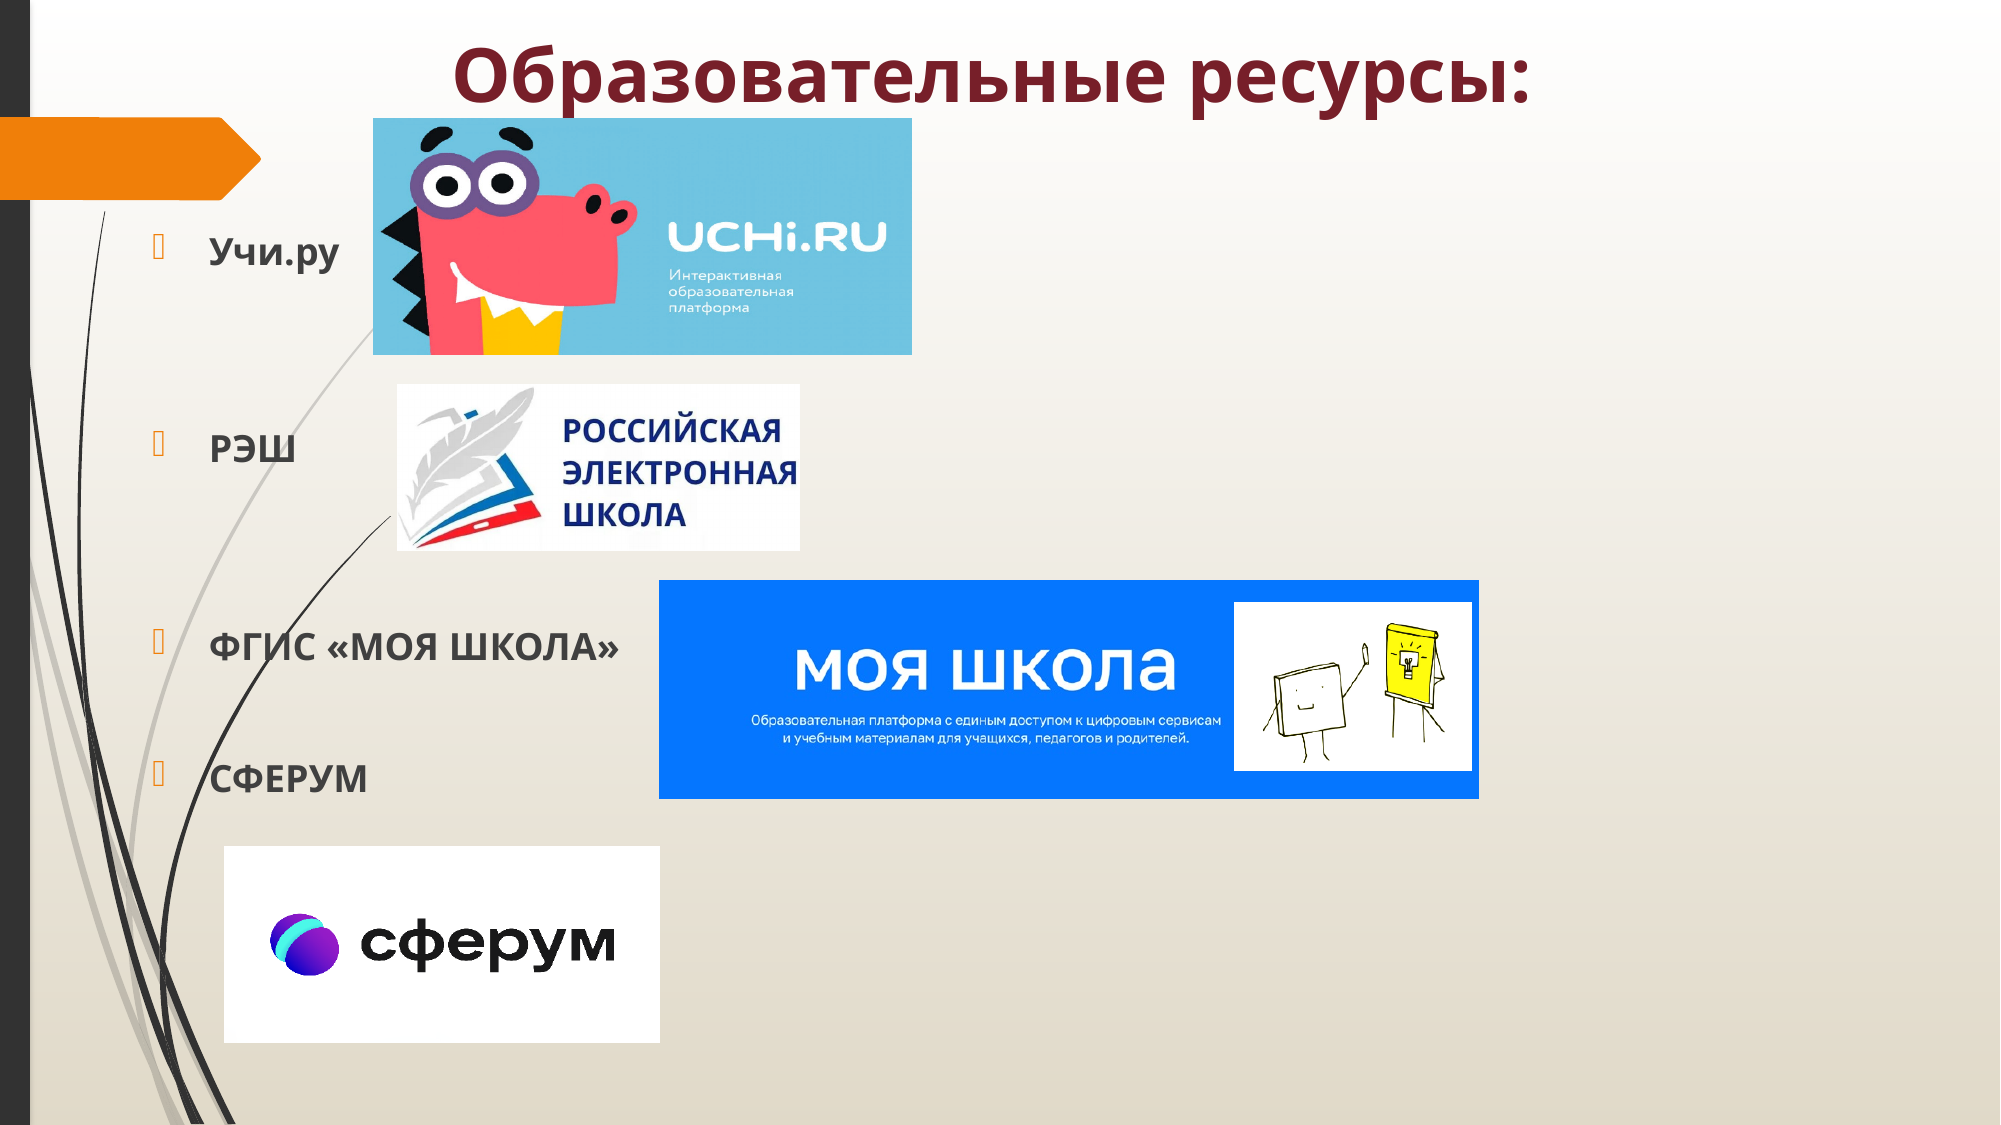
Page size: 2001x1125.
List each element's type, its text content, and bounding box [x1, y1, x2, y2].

picture [223, 846, 660, 1044]
picture [373, 117, 912, 355]
list Учи.ру РЭШ ФГИС «МОЯ ШКОЛА» СФЕРУМ [137, 220, 1863, 1014]
title Образовательные ресурсы: [436, 19, 1564, 157]
picture [659, 580, 1479, 799]
picture [396, 383, 800, 552]
